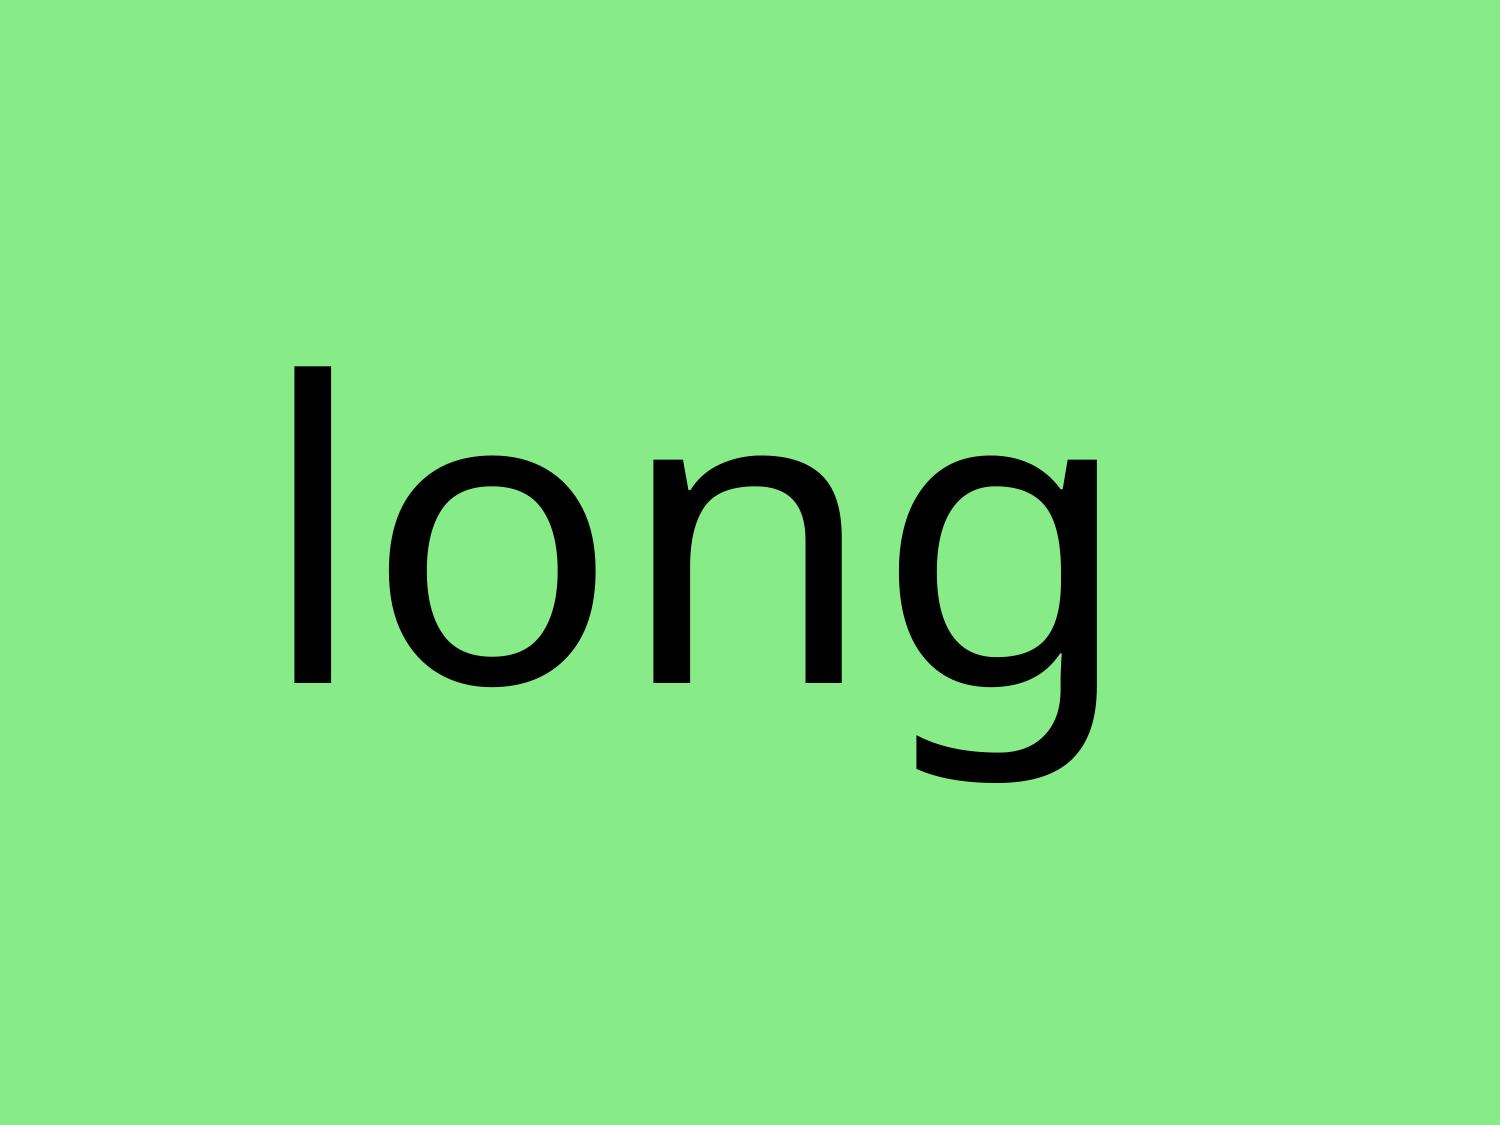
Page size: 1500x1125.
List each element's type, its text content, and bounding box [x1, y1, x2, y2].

text_box long [41, 259, 1459, 775]
